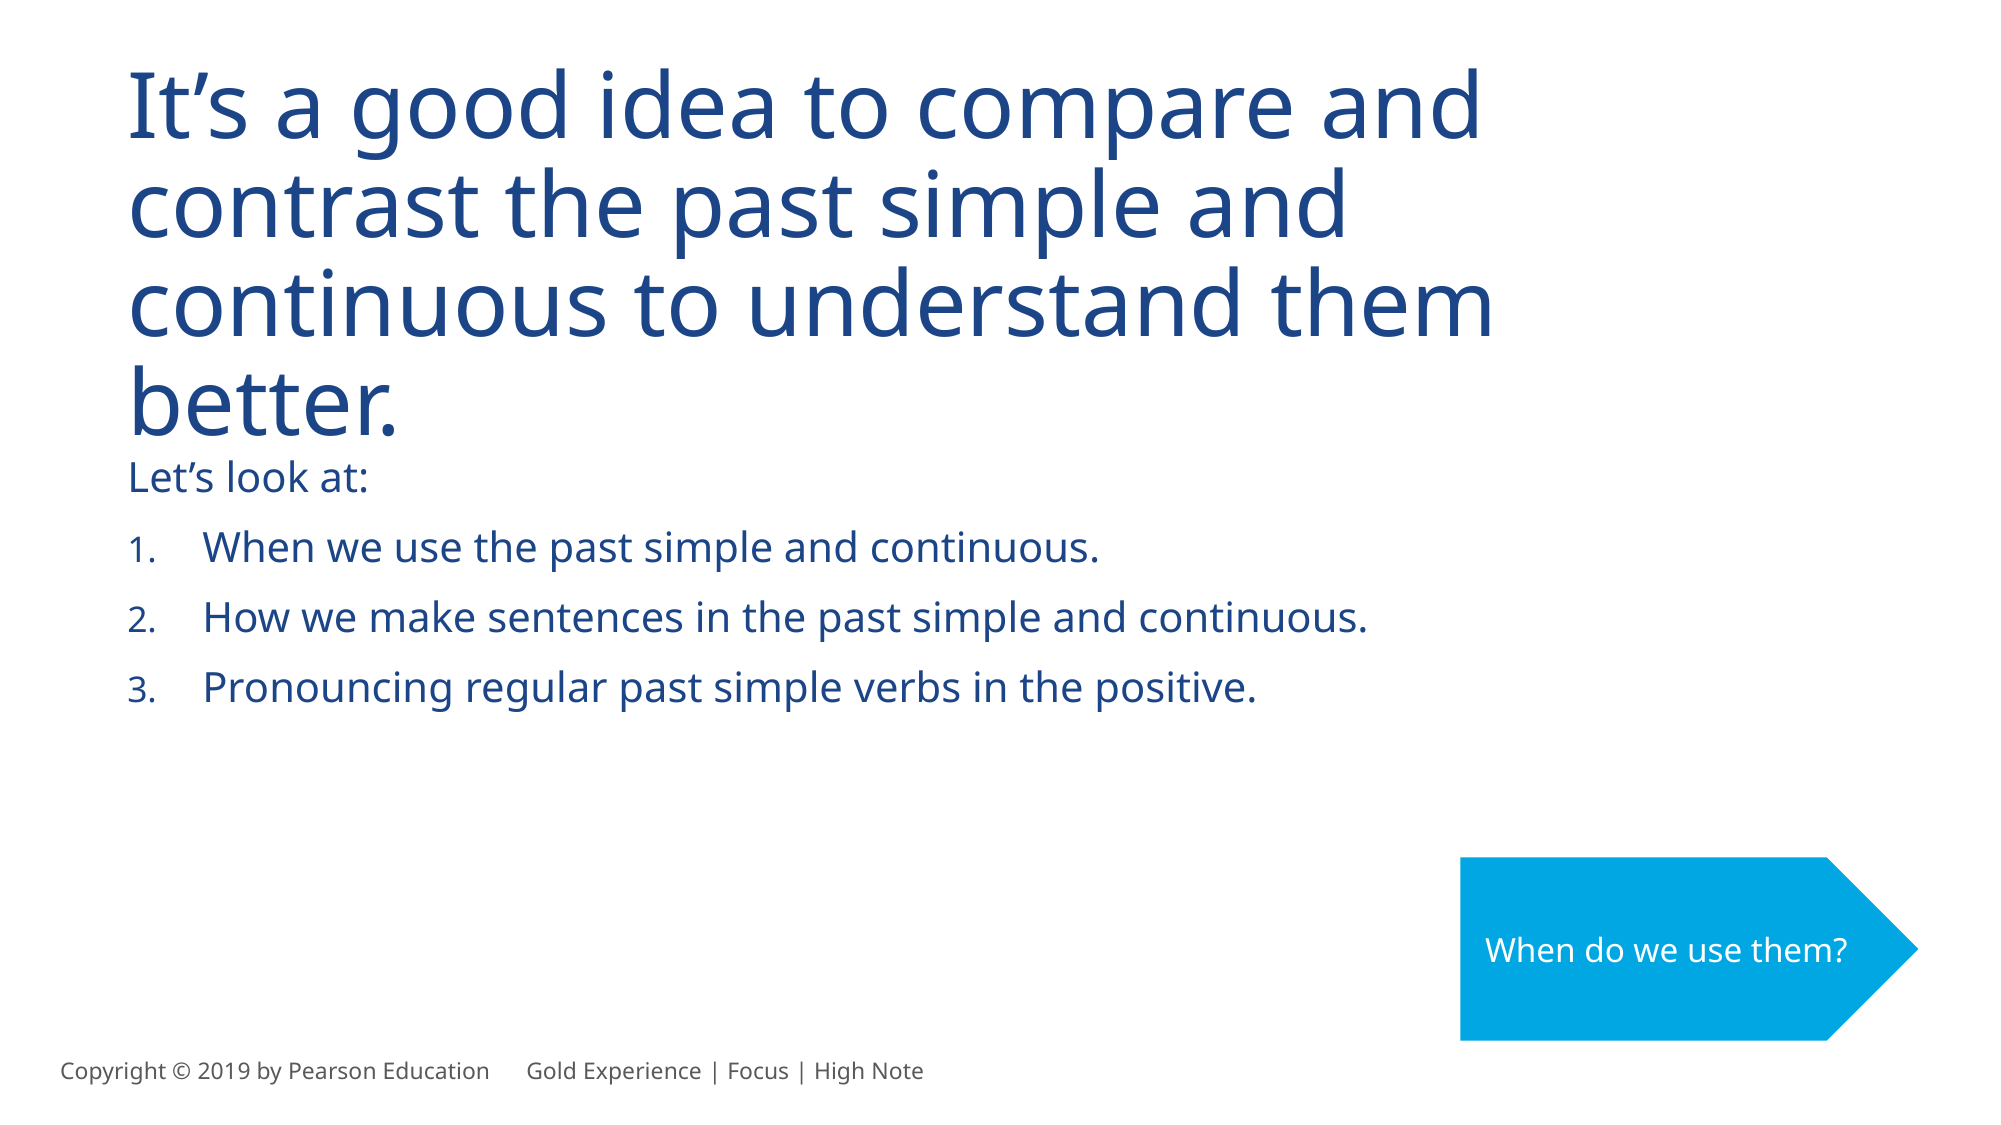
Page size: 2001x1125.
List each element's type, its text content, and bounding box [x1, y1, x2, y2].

title It’s a good idea to compare and contrast the past simple and continuous to understand them better. [112, 125, 1763, 390]
list Let’s look at: When we use the past simple and continuous. How we make sentences in the past simple and continuous. Pronouncing regular past simple verbs in the positive. [112, 449, 1763, 822]
footer Copyright © 2019 by Pearson Education Gold Experience | Focus | High Note [45, 1040, 1084, 1101]
text_box When do we use them? [1458, 855, 1921, 1043]
